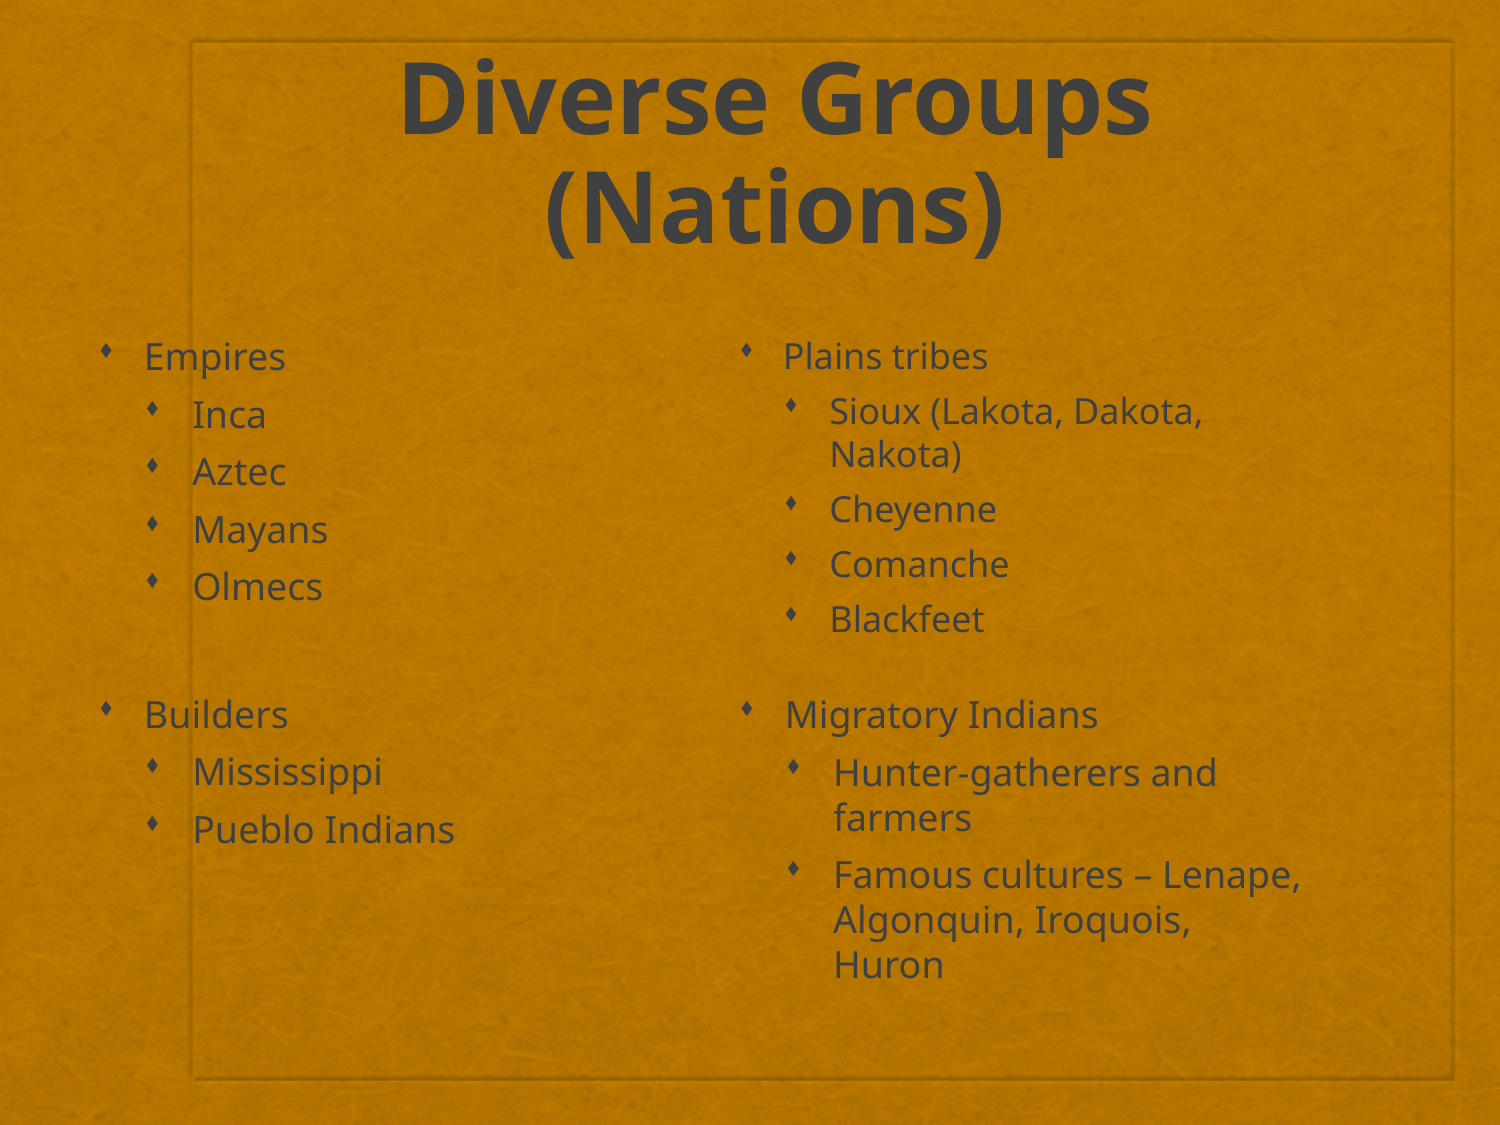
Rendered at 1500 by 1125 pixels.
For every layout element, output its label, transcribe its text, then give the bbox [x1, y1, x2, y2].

list Builders Mississippi Pueblo Indians [82, 683, 683, 1006]
list Migratory Indians Hunter-gatherers and farmers Famous cultures – Lenape, Algonquin, Iroquois, Huron [723, 683, 1324, 1007]
list Plains tribes Sioux (Lakota, Dakota, Nakota) Cheyenne Comanche Blackfeet [723, 325, 1324, 649]
list Empires Inca Aztec Mayans Olmecs [82, 325, 683, 649]
title Diverse Groups (Nations) [178, 45, 1372, 265]
